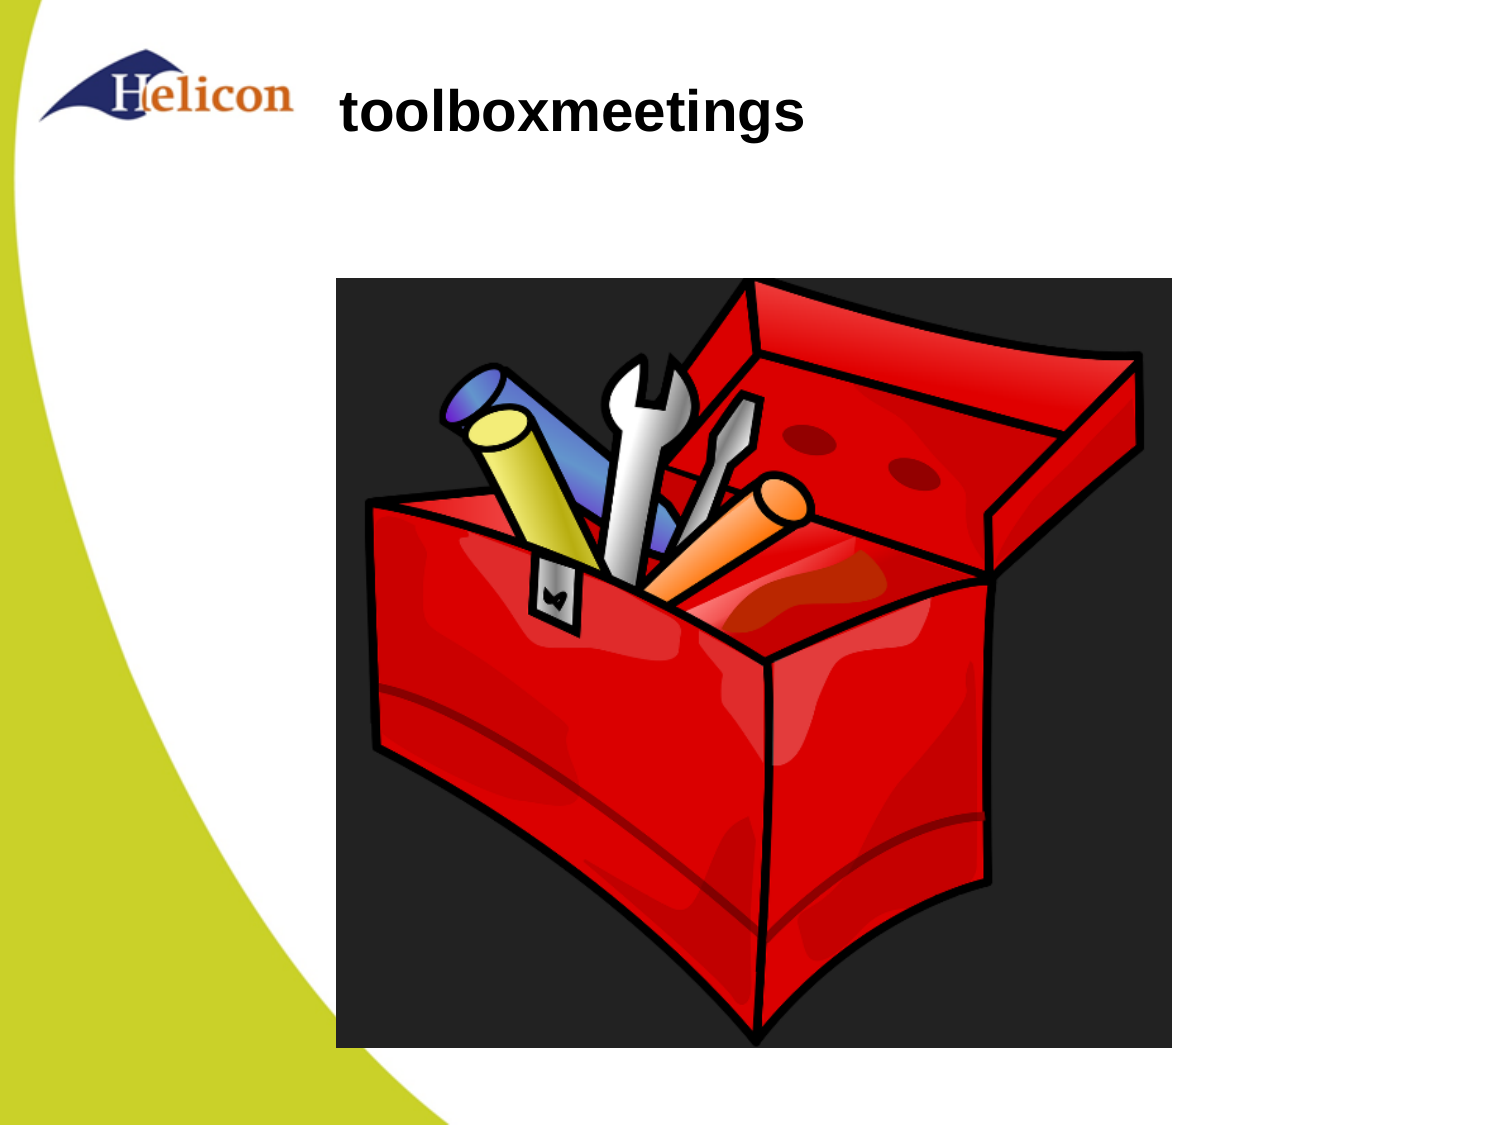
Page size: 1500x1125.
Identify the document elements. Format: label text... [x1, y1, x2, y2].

title toolboxmeetings [324, 54, 1415, 161]
picture [0, 0, 1500, 1125]
